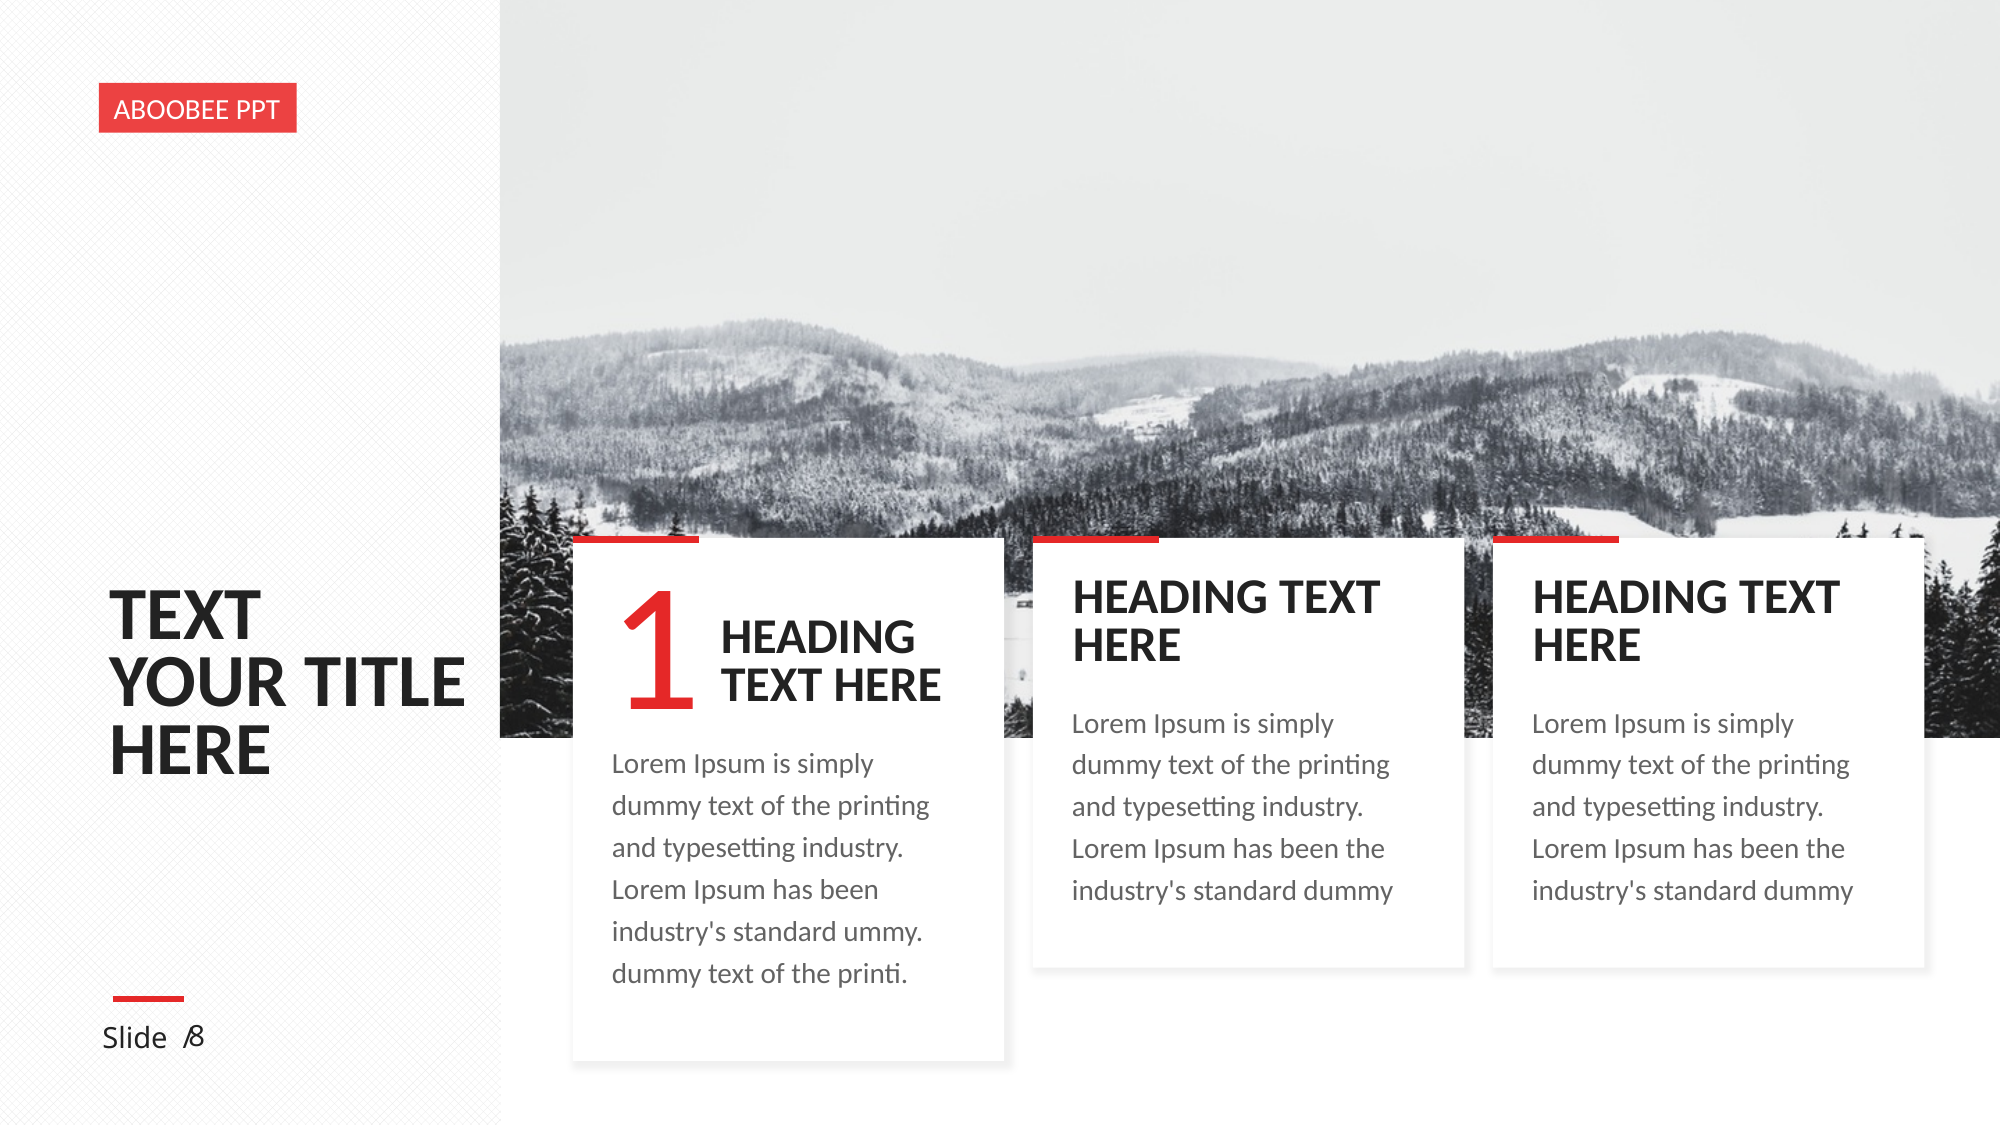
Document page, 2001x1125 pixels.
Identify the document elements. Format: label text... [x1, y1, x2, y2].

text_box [1032, 537, 1465, 968]
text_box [572, 537, 1005, 1061]
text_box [1492, 537, 1925, 968]
picture [499, 0, 2000, 738]
text_box ABOOBEE PPT [98, 82, 297, 133]
title TEXT YOUR TITLE HERE [94, 578, 515, 935]
